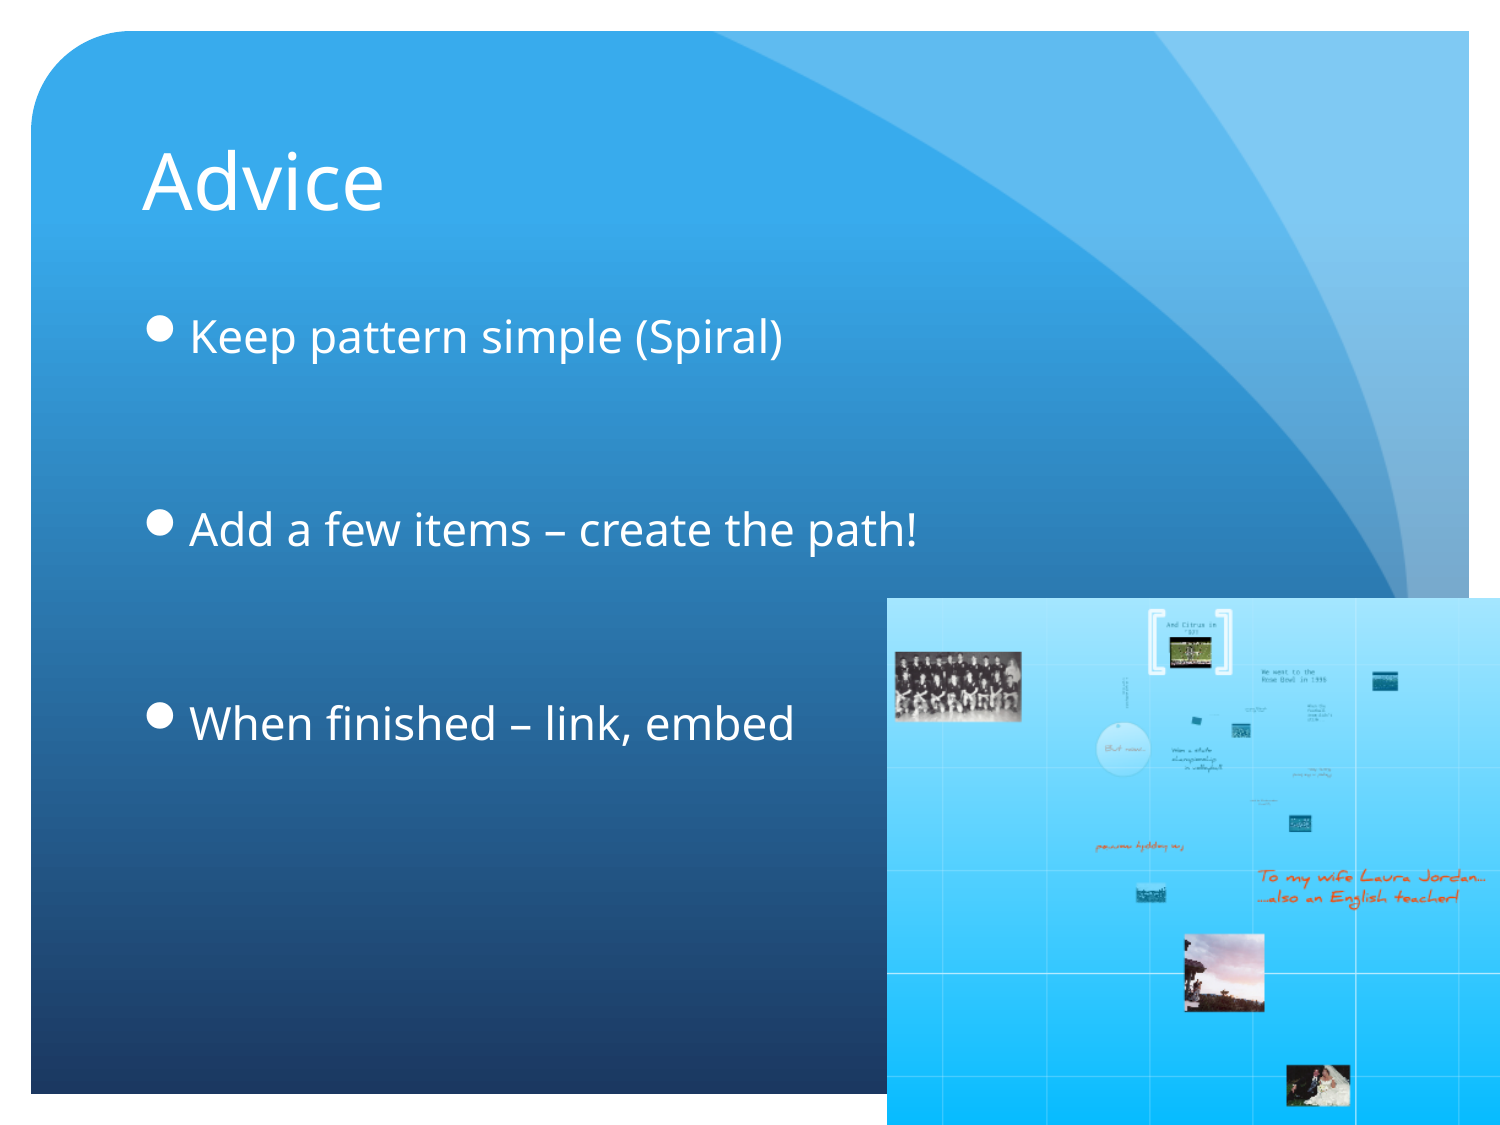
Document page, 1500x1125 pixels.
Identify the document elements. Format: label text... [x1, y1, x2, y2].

picture [24, 30, 1500, 1106]
title Advice [127, 62, 1372, 234]
list Keep pattern simple (Spiral) Add a few items – create the path! When finished – link, embed - download [127, 299, 1372, 991]
